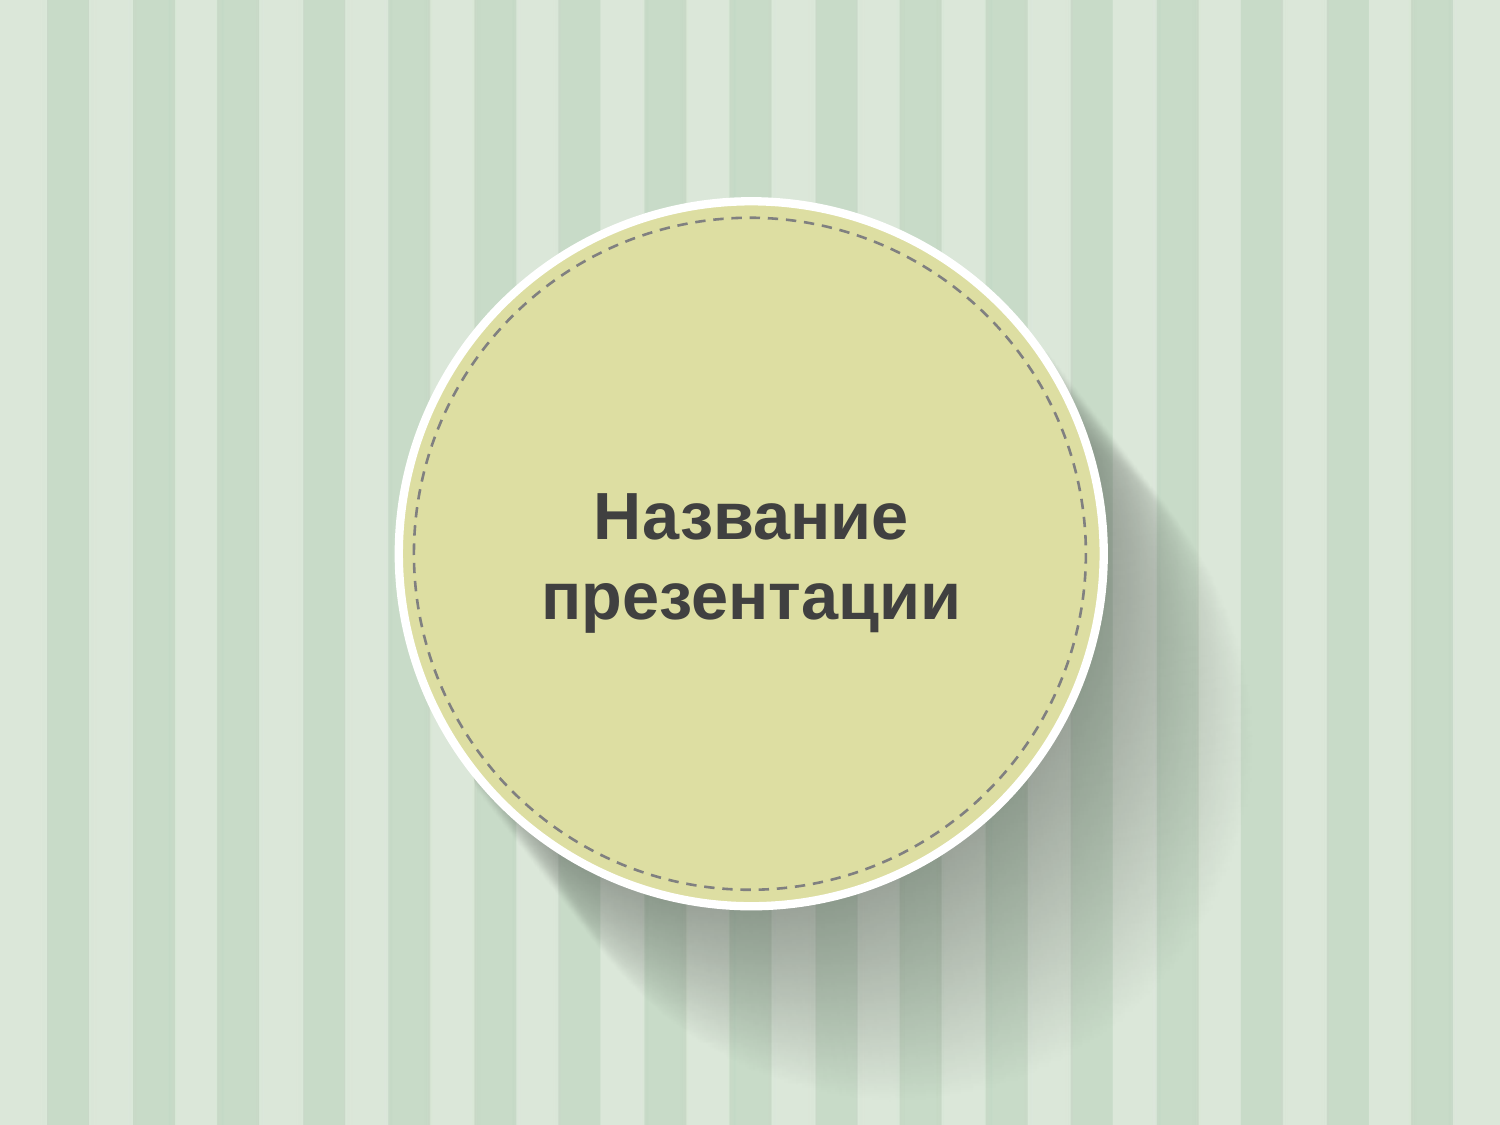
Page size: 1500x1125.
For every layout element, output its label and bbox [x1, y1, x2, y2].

picture [0, 0, 1500, 1125]
text_box [398, 200, 1500, 1125]
